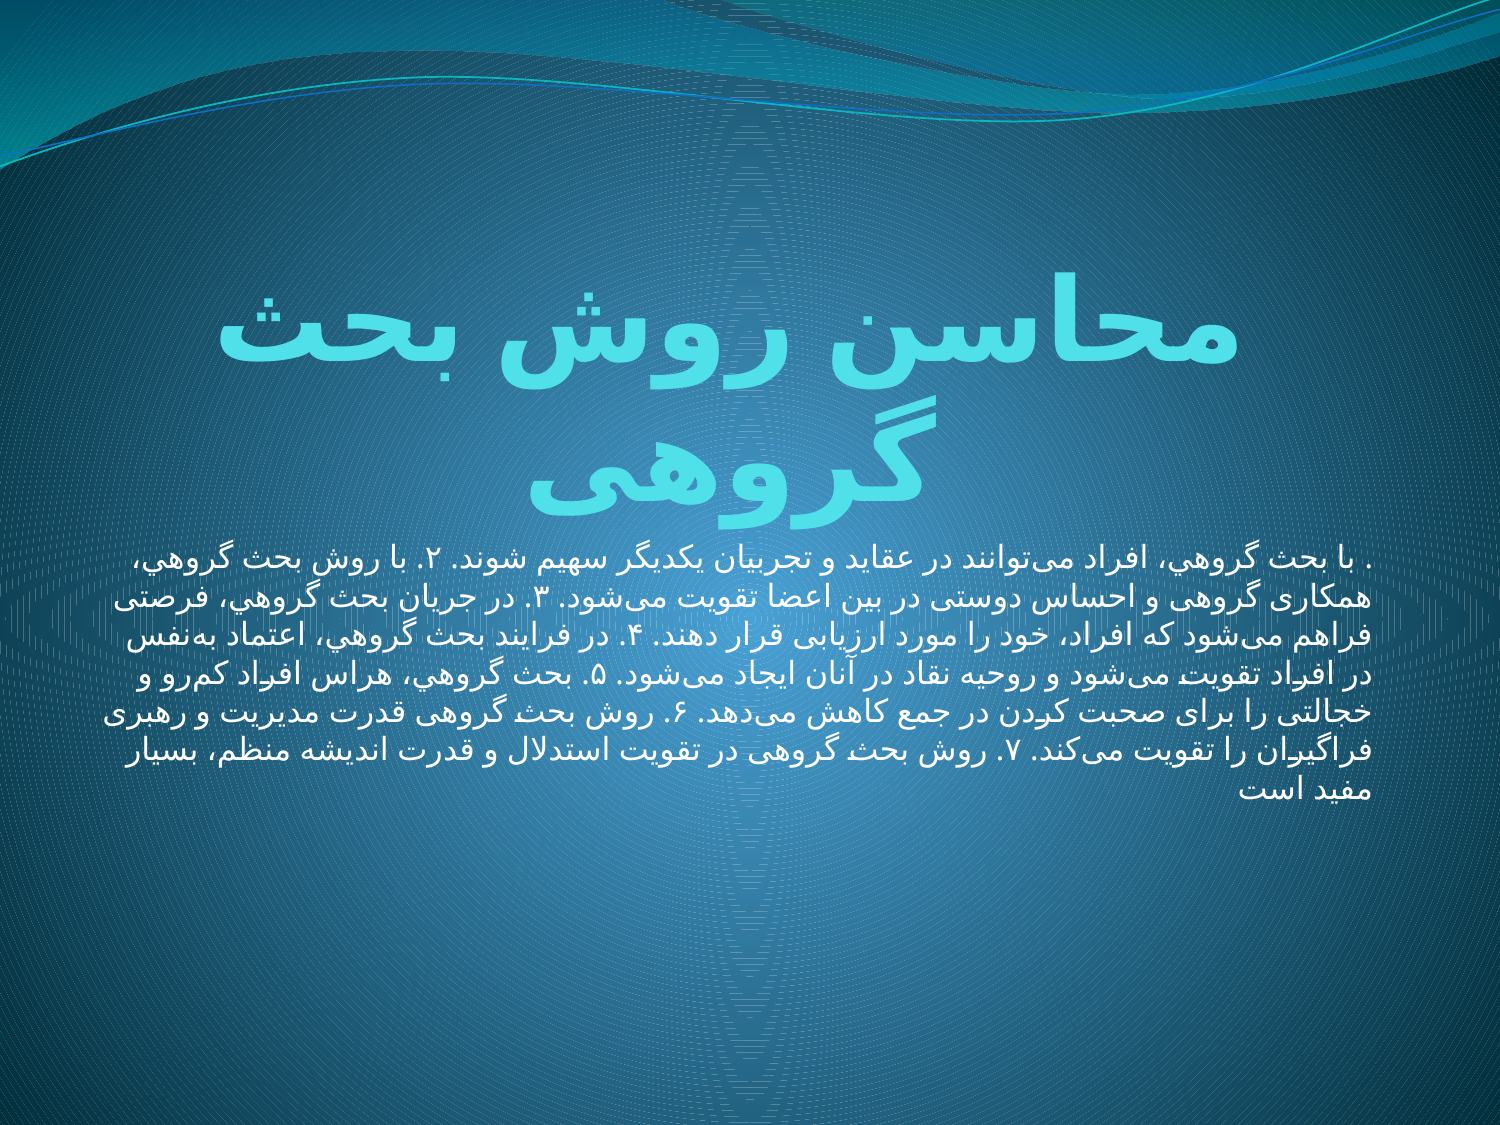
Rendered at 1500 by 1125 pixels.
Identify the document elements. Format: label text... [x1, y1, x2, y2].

title محاسن روش بحث گروهی [87, 224, 1376, 525]
subtitle . با بحث گروهي، افراد مى‌توانند در عقايد و تجربيان يکديگر سهيم شوند. ۲. با روش بحث گروهي، همکارى گروهى و احساس دوستى در بين اعضا تقويت مى‌شود. ۳. در جريان بحث گروهي، فرصتى فراهم مى‌شود که افراد، خود را مورد ارزيابى قرار دهند. ۴. در فرايند بحث گروهي، اعتماد به‌نفس در افراد تقويت مى‌شود و روحيه نقاد در آنان ايجاد مى‌شود. ۵. بحث گروهي، هراس افراد کم‌رو و خجالتى را براى صحبت کردن در جمع کاهش مى‌دهد. ۶. روش بحث گروهى قدرت مديريت و رهبرى فراگيران را تقويت مى‌کند. ۷. روش بحث گروهى در تقويت استدلال و قدرت انديشه منظم، بسيار مفيد است [87, 529, 1376, 818]
